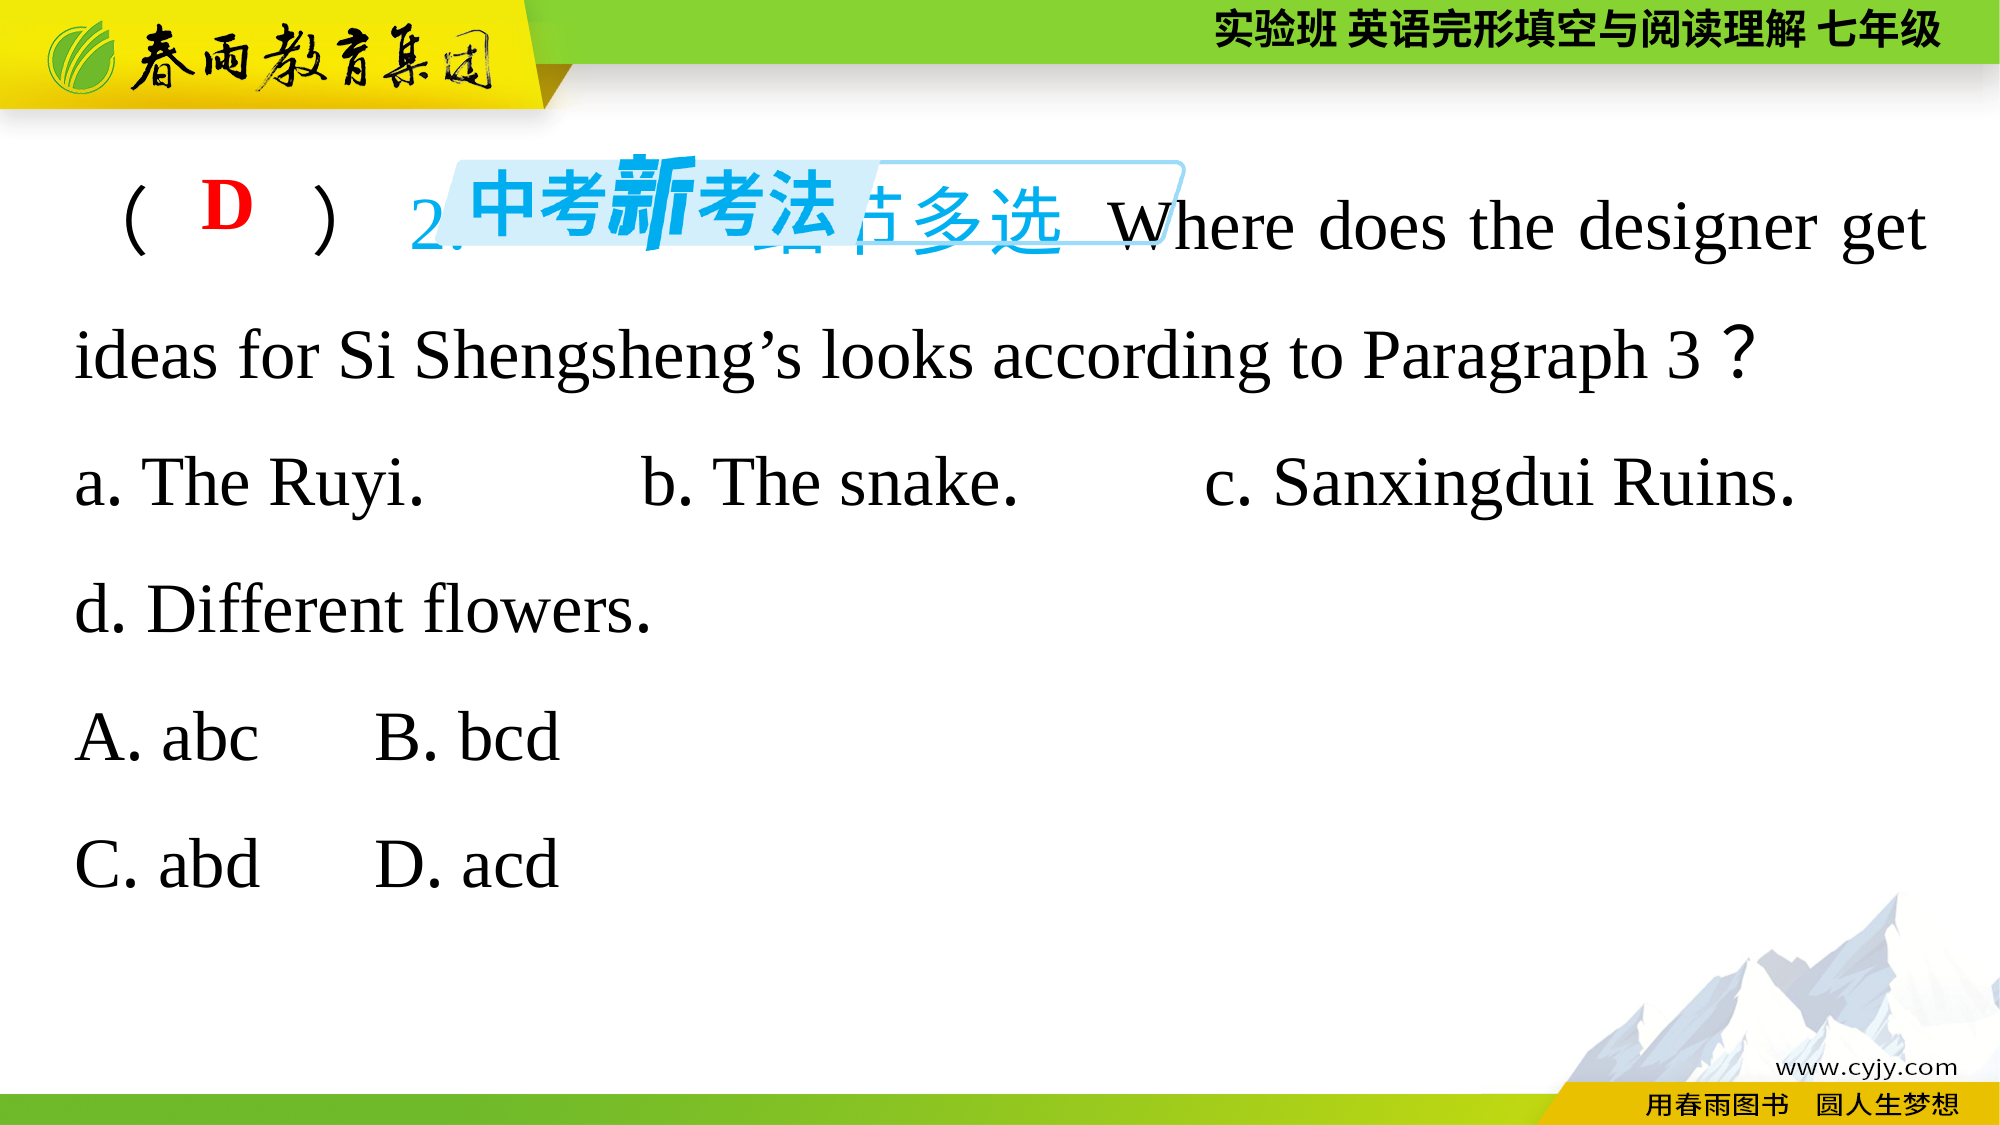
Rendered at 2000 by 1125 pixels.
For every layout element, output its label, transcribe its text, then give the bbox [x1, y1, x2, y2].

picture [0, 0, 2000, 1125]
text_box D [186, 146, 271, 252]
list （ ）2. 细节多选 Where does the designer get ideas for Si Shengsheng’s looks according to Paragraph 3？ a. The Ruyi. b. The snake. c. Sanxingdui Ruins. d. Different flowers. A. abc B. bcd C. abd D. acd [59, 122, 1944, 918]
